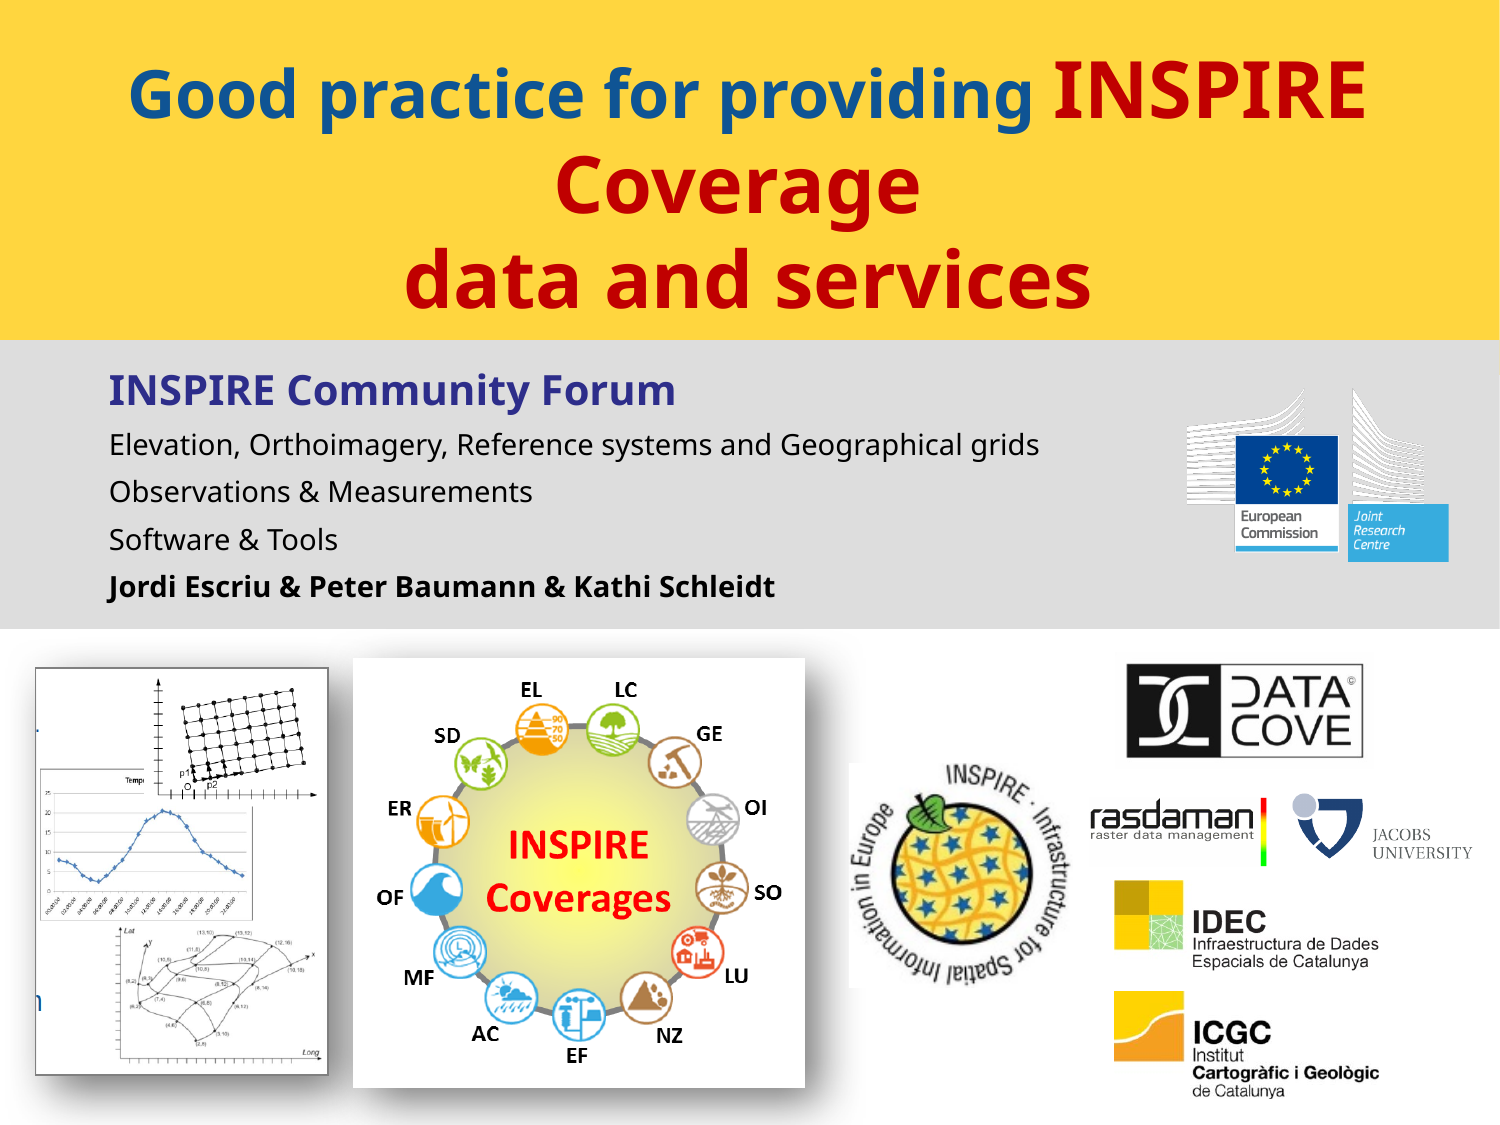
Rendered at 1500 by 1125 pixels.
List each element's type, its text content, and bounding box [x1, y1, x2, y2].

picture [352, 658, 805, 1089]
picture [1114, 991, 1379, 1099]
picture [36, 668, 328, 1075]
list INSPIRE Community Forum Elevation, Orthoimagery, Reference systems and Geographical grids Observations & Measurements Software & Tools Jordi Escriu & Peter Baumann & Kathi Schleidt [94, 356, 1406, 492]
picture [1114, 880, 1379, 971]
picture [1089, 797, 1268, 867]
picture [1115, 652, 1374, 769]
title Good practice for providing INSPIRE Coverage data and services [76, 39, 1420, 322]
picture [848, 762, 1073, 989]
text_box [1187, 388, 1449, 562]
picture [1281, 782, 1484, 870]
